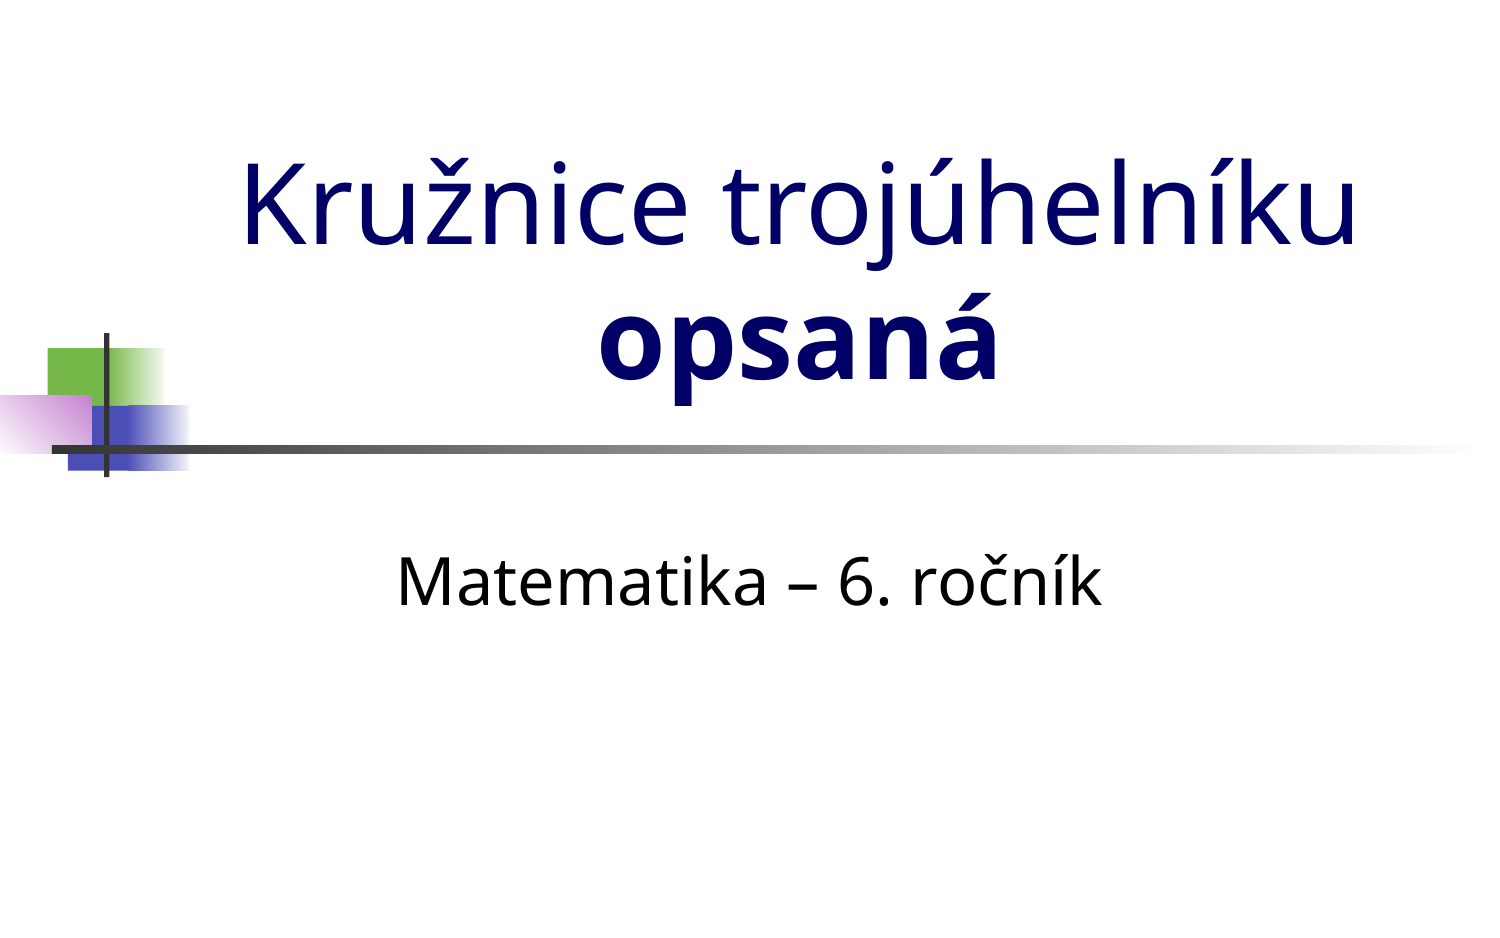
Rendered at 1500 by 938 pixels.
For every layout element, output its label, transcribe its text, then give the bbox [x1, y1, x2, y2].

subtitle Matematika – 6. ročník [224, 530, 1276, 772]
title Kružnice trojúhelníku opsaná [162, 133, 1438, 410]
